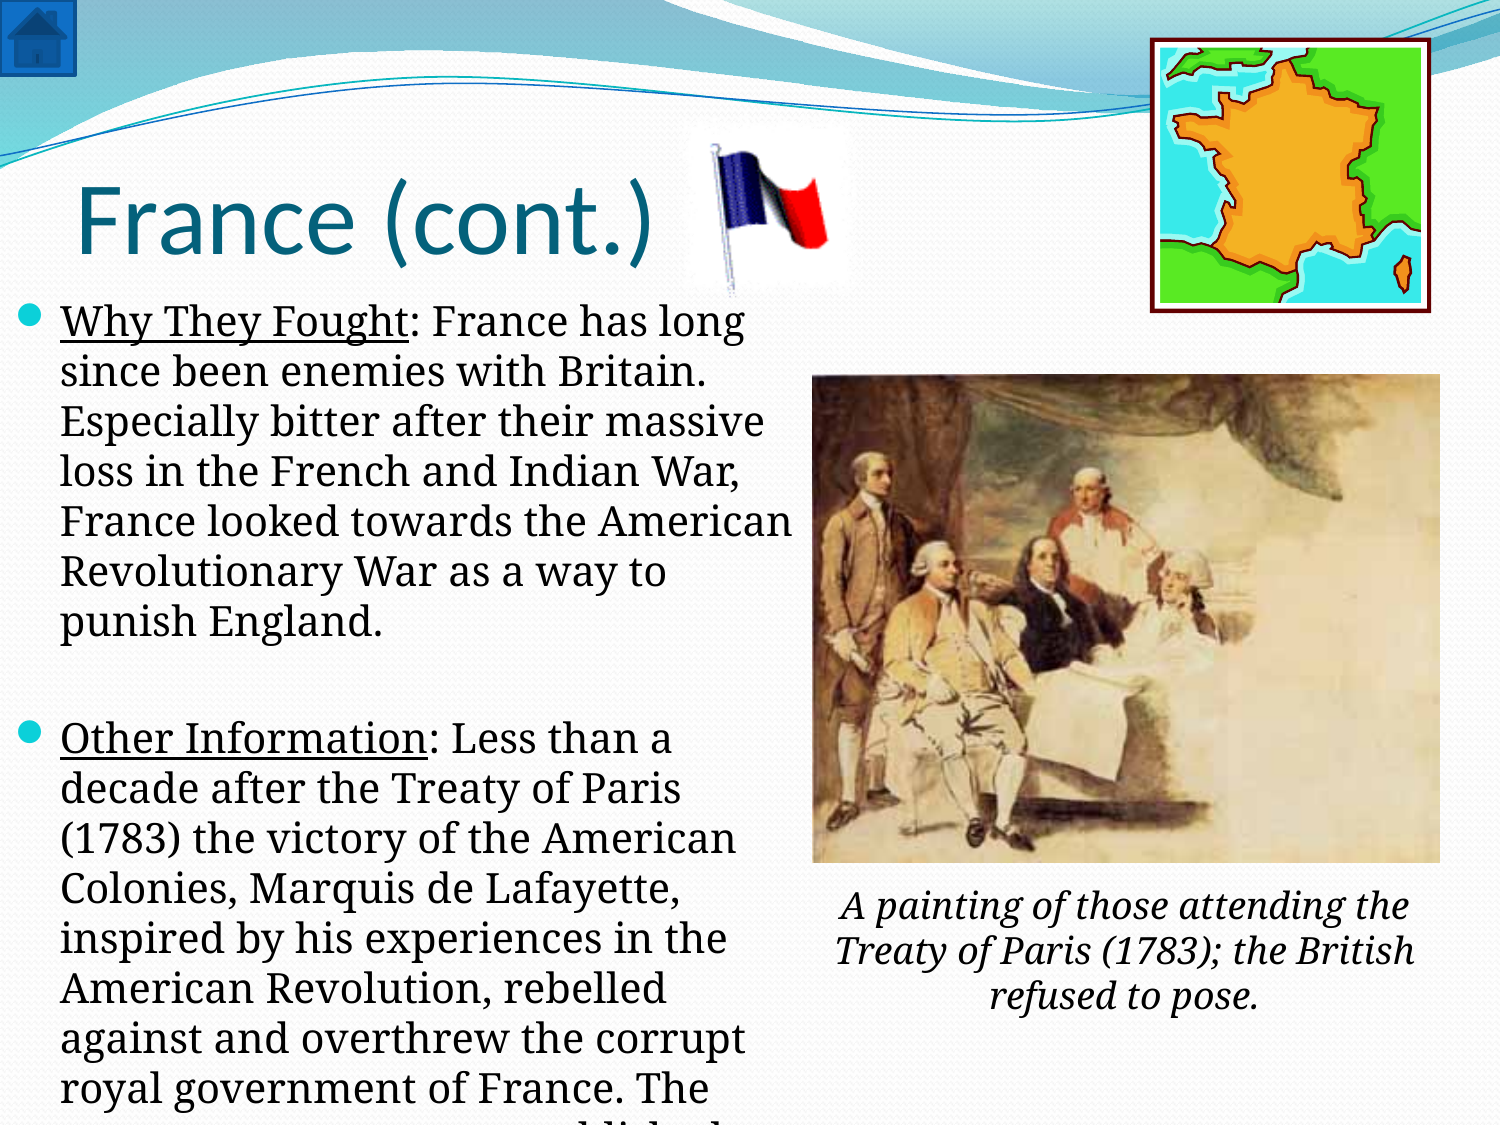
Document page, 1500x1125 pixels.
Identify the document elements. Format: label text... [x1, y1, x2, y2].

text_box A painting of those attending the Treaty of Paris (1783); the British refused to pose. [774, 874, 1475, 1025]
picture [1149, 37, 1432, 314]
picture [674, 112, 863, 301]
picture [812, 374, 1440, 863]
list Why They Fought: France has long since been enemies with Britain. Especially bitter after their massive loss in the French and Indian War, France looked towards the American Revolutionary War as a way to punish England. Other Information: Less than a decade after the Treaty of Paris (1783) the victory of the American Colonies, Marquis de Lafayette, inspired by his experiences in the American Revolution, rebelled against and overthrew the corrupt royal government of France. The new government was established as a republic. [0, 287, 813, 1098]
title France (cont.) [75, 87, 1142, 275]
text_box [0, 0, 77, 77]
